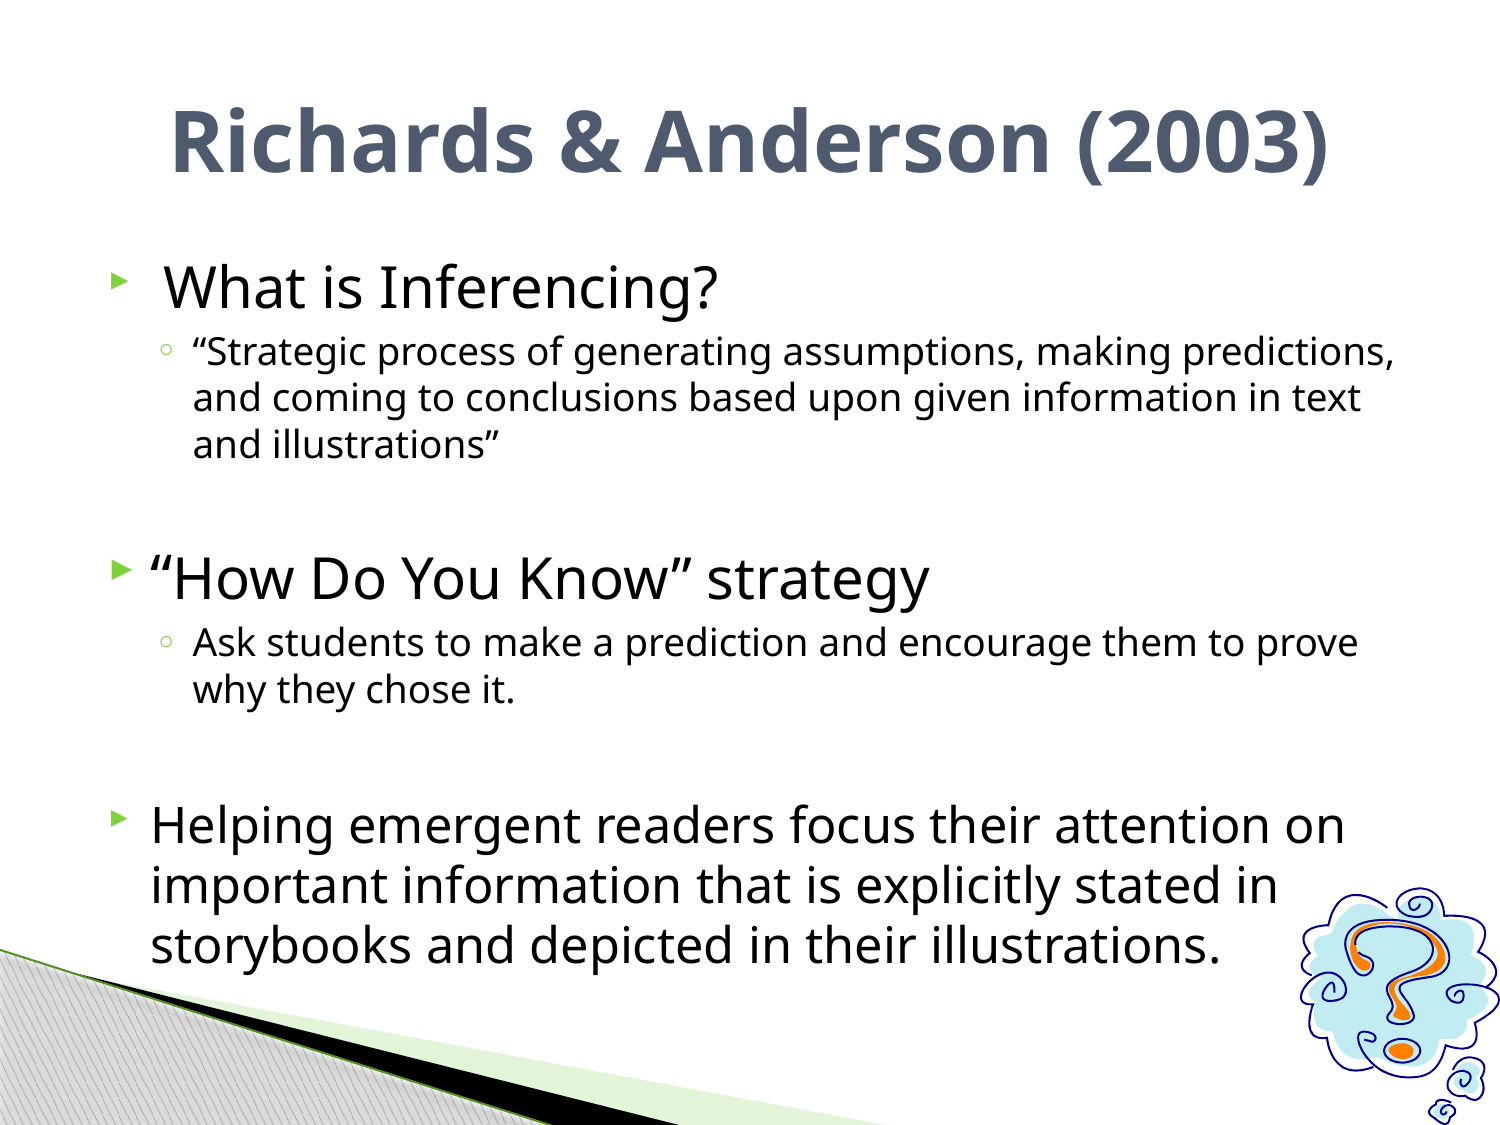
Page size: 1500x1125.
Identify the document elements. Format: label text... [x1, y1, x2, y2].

list What is Inferencing? “Strategic process of generating assumptions, making predictions, and coming to conclusions based upon given information in text and illustrations” “How Do You Know” strategy Ask students to make a prediction and encourage them to prove why they chose it. Helping emergent readers focus their attention on important information that is explicitly stated in storybooks and depicted in their illustrations. [74, 242, 1426, 986]
picture [1299, 887, 1500, 1125]
title Richards & Anderson (2003) [75, 45, 1425, 233]
